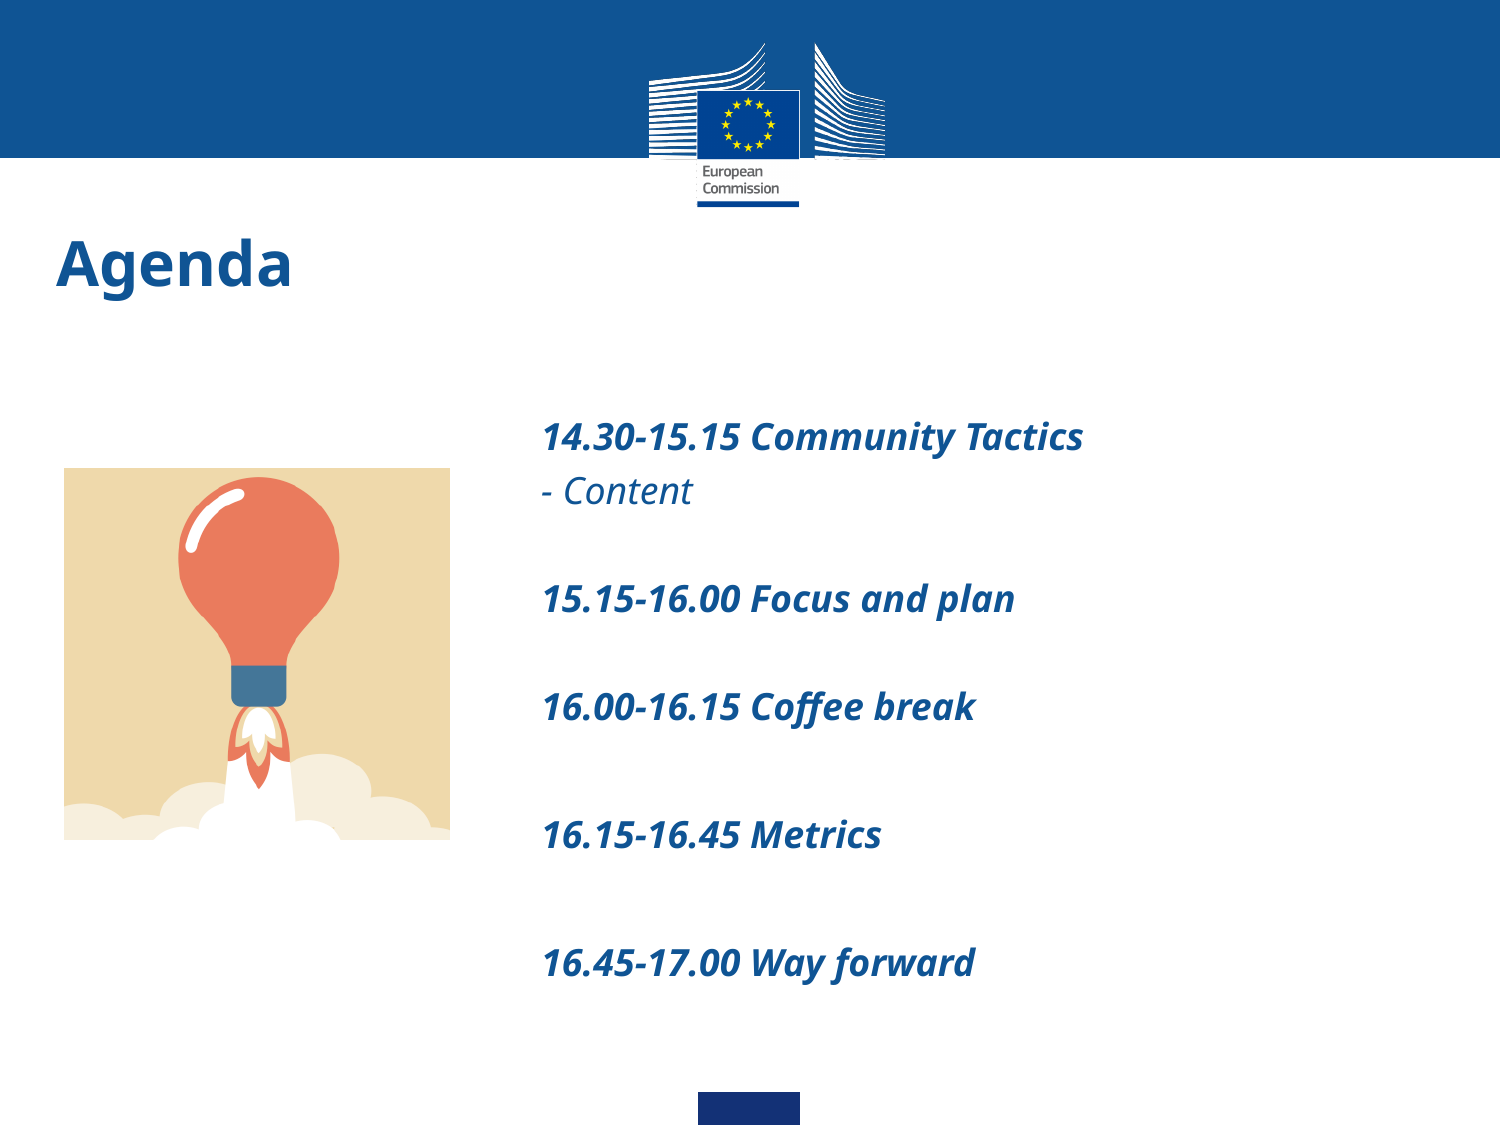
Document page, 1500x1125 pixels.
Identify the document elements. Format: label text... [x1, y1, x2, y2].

picture [64, 468, 450, 841]
picture [649, 42, 885, 208]
title Agenda [41, 184, 585, 339]
list 14.30-15.15 Community Tactics - Content 15.15-16.00 Focus and plan 16.00-16.15 Coffee break 16.15-16.45 Metrics 16.45-17.00 Way forward [469, 341, 1491, 1058]
